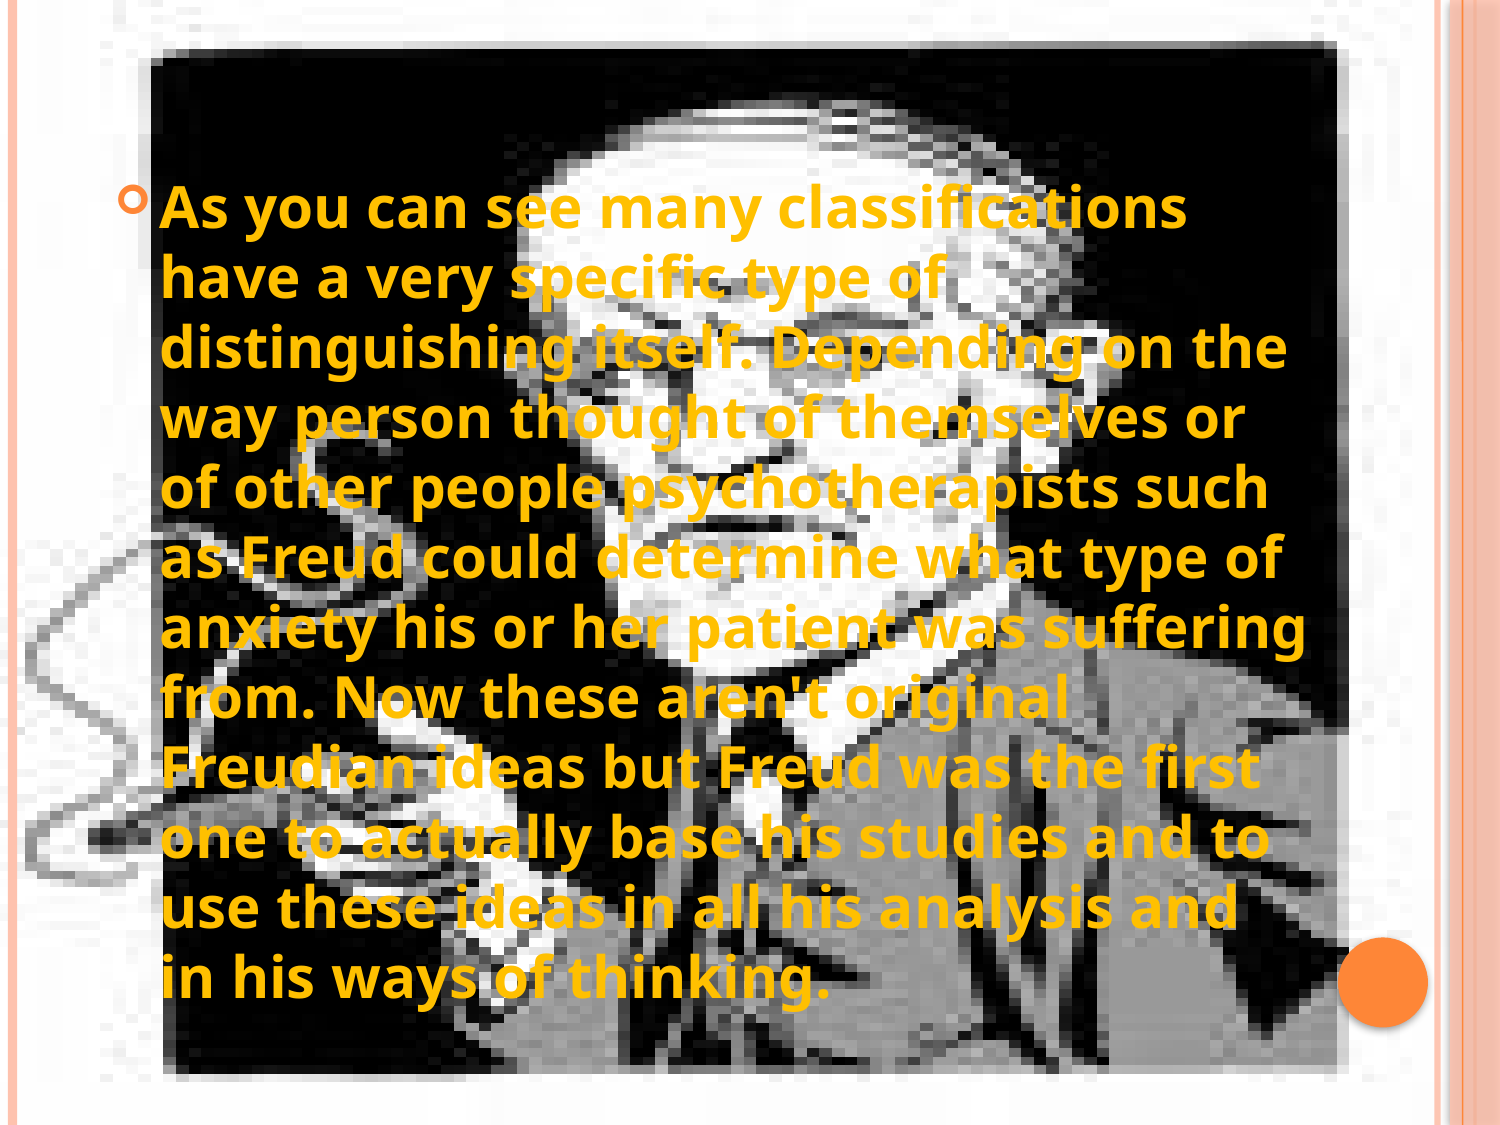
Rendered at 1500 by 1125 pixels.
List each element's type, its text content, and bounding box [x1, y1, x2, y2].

picture [18, 0, 1434, 1125]
picture [1441, 0, 1449, 1125]
picture [0, 0, 7, 1125]
list As you can see many classifications have a very specific type of distinguishing itself. Depending on the way person thought of themselves or of other people psychotherapists such as Freud could determine what type of anxiety his or her patient was suffering from. Now these aren't original Freudian ideas but Freud was the first one to actually base his studies and to use these ideas in all his analysis and in his ways of thinking. [99, 162, 1325, 962]
